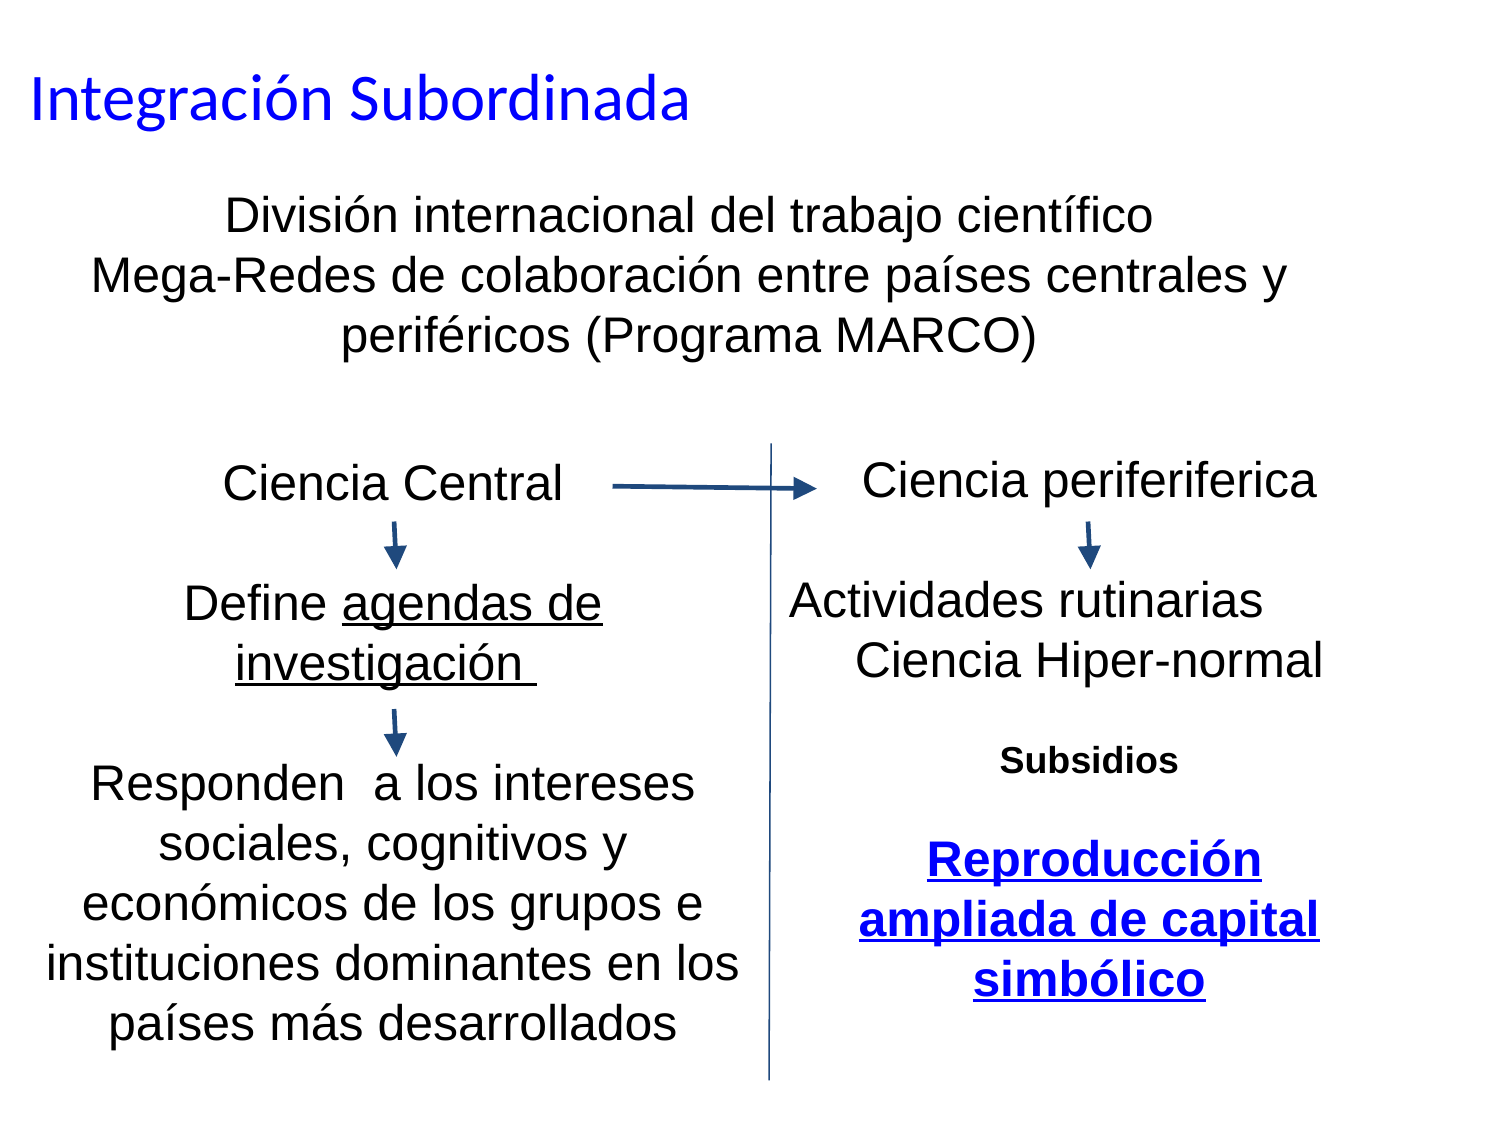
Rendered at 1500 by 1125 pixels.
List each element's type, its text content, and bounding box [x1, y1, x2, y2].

title Integración Subordinada [14, 0, 1365, 167]
text_box Subsidios Reproducción ampliada de capital simbólico [839, 721, 1339, 1053]
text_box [393, 708, 397, 757]
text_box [393, 521, 397, 570]
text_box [768, 497, 772, 1081]
text_box Ciencia periferiferica Actividades rutinarias Ciencia Hiper-normal [752, 432, 1426, 860]
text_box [1087, 521, 1091, 570]
text_box Ciencia Central Define agendas de investigación Responden a los intereses sociales, cognitivos y económicos de los grupos e instituciones dominantes en los países más desarrollados [23, 435, 762, 1073]
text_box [768, 443, 772, 484]
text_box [612, 485, 818, 489]
list División internacional del trabajo científico Mega-Redes de colaboración entre países centrales y periféricos (Programa MARCO) [14, 167, 1365, 396]
